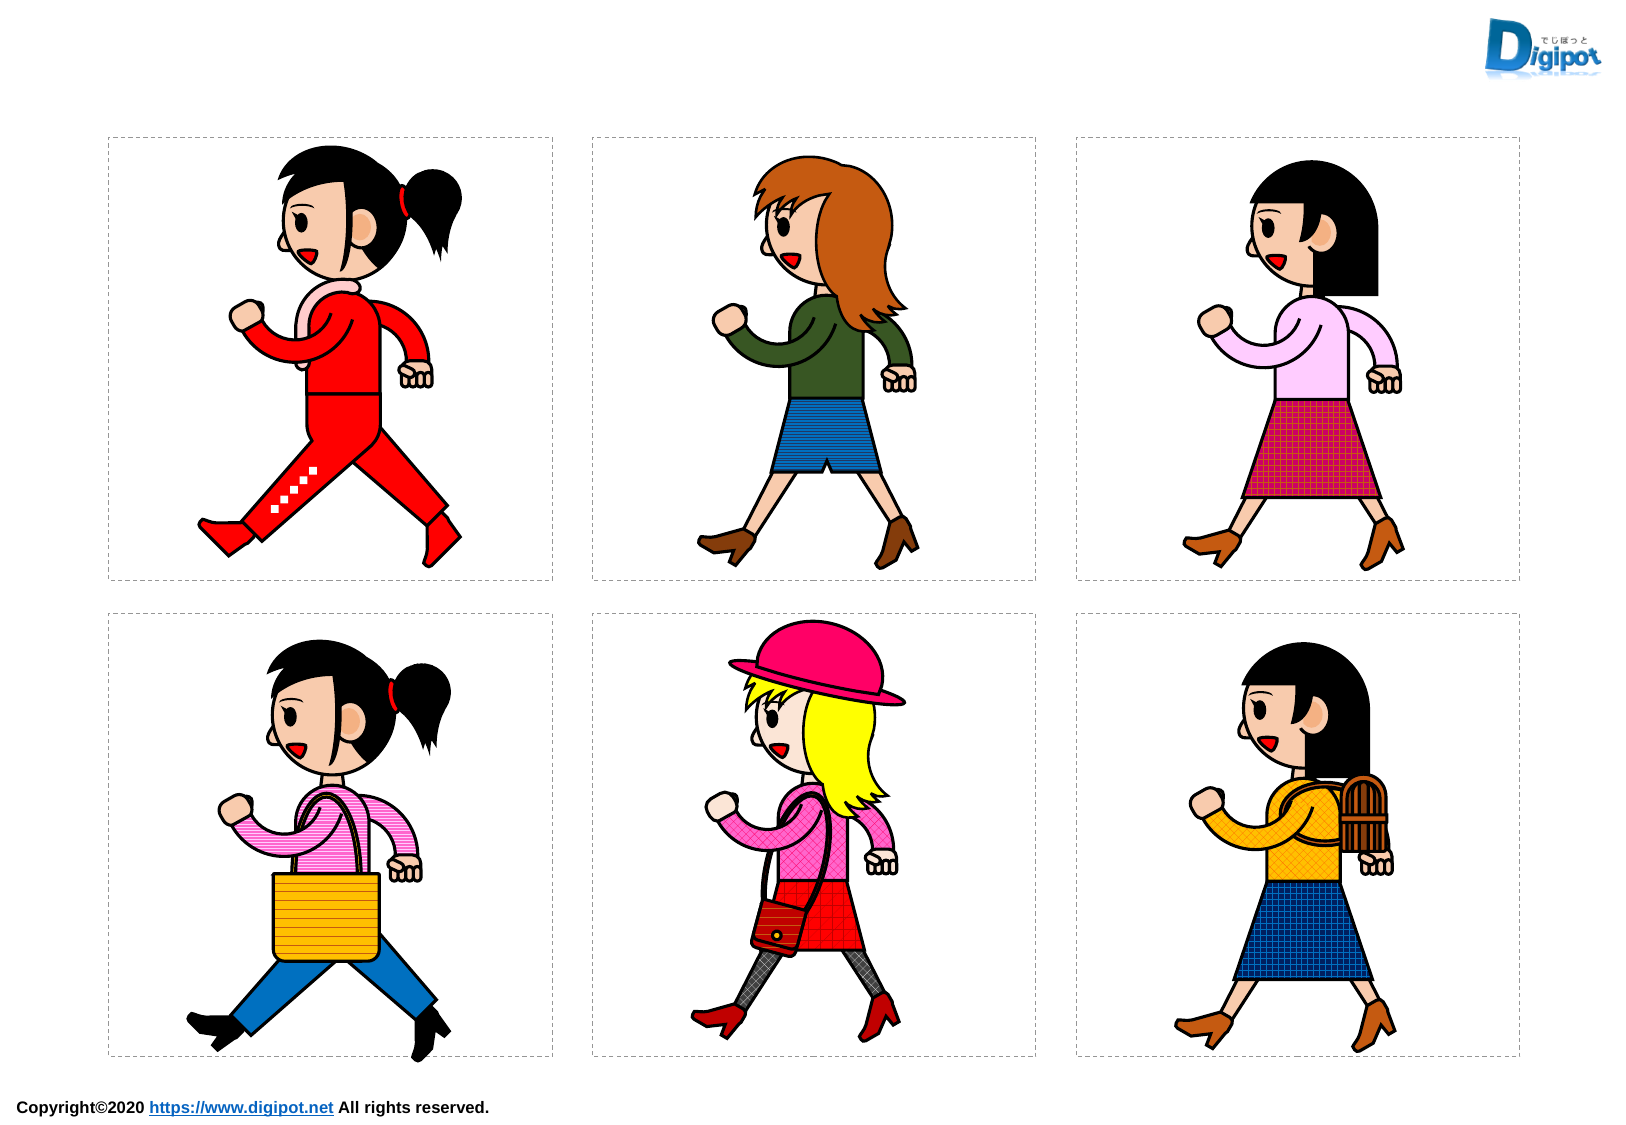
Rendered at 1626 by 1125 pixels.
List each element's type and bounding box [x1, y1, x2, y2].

text_box [198, 639, 466, 1051]
text_box [209, 145, 477, 557]
text_box [702, 156, 916, 560]
text_box [1188, 160, 1402, 562]
picture [1485, 18, 1602, 82]
text_box [696, 622, 913, 1034]
text_box [1179, 642, 1393, 1044]
